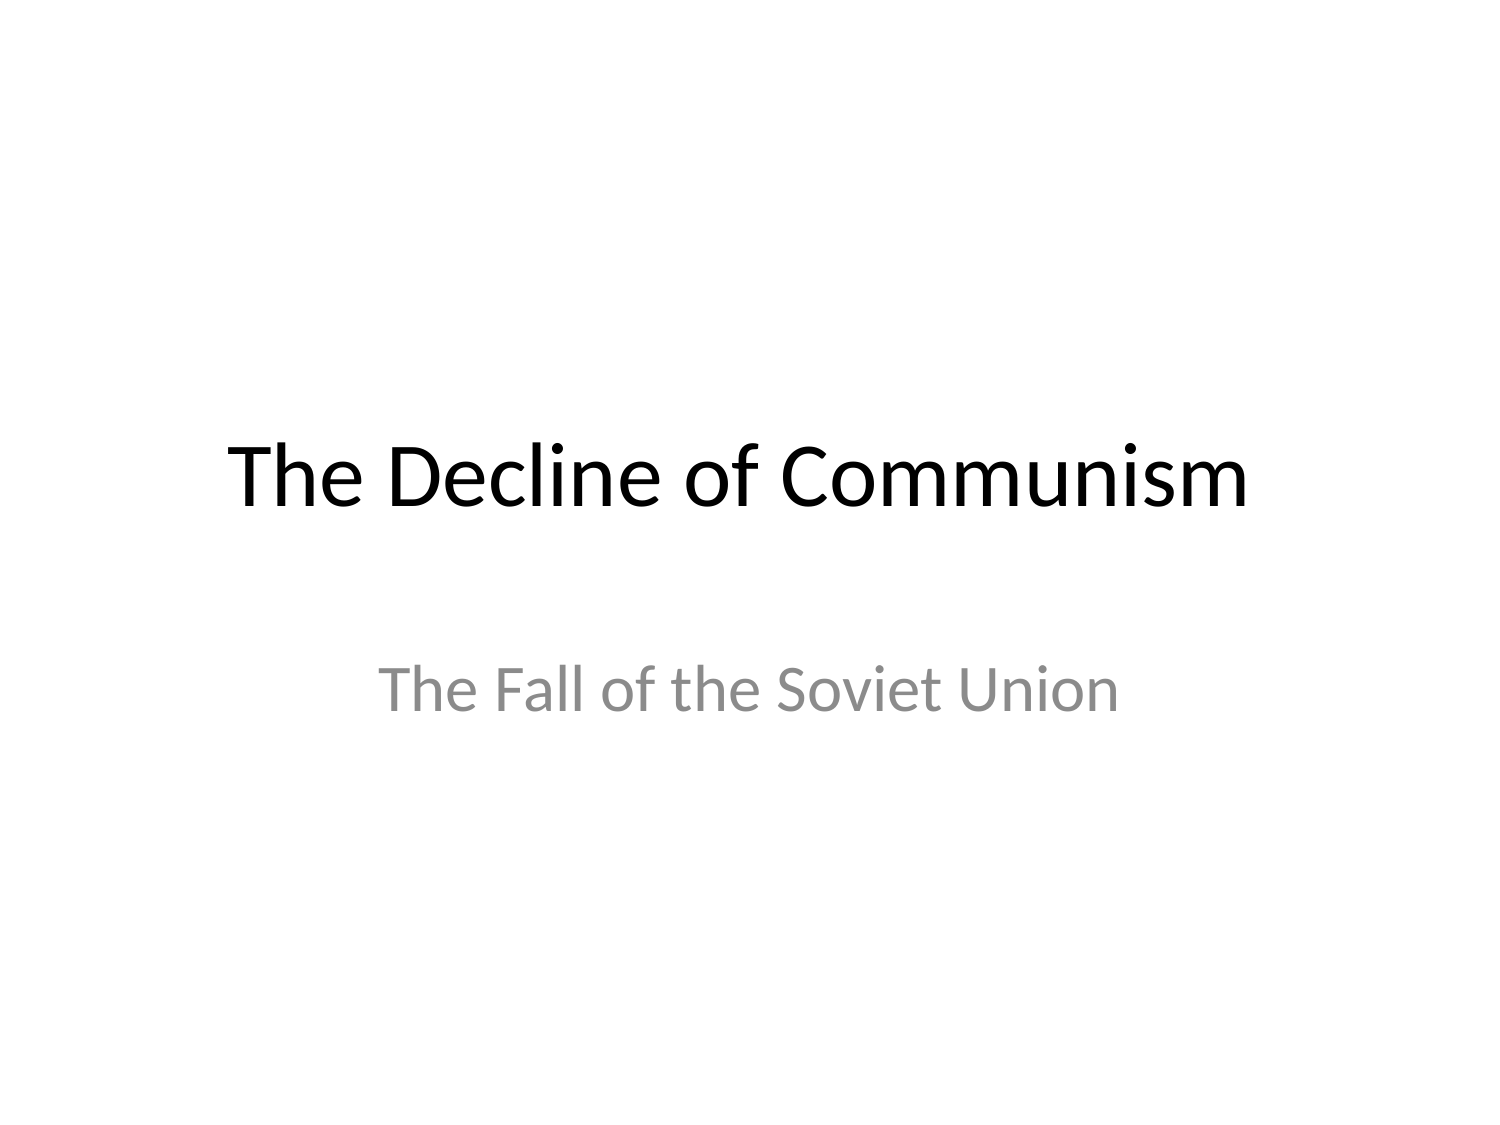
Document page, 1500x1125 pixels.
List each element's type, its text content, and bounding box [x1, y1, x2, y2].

subtitle The Fall of the Soviet Union [225, 637, 1275, 925]
title The Decline of Communism [112, 349, 1388, 591]
